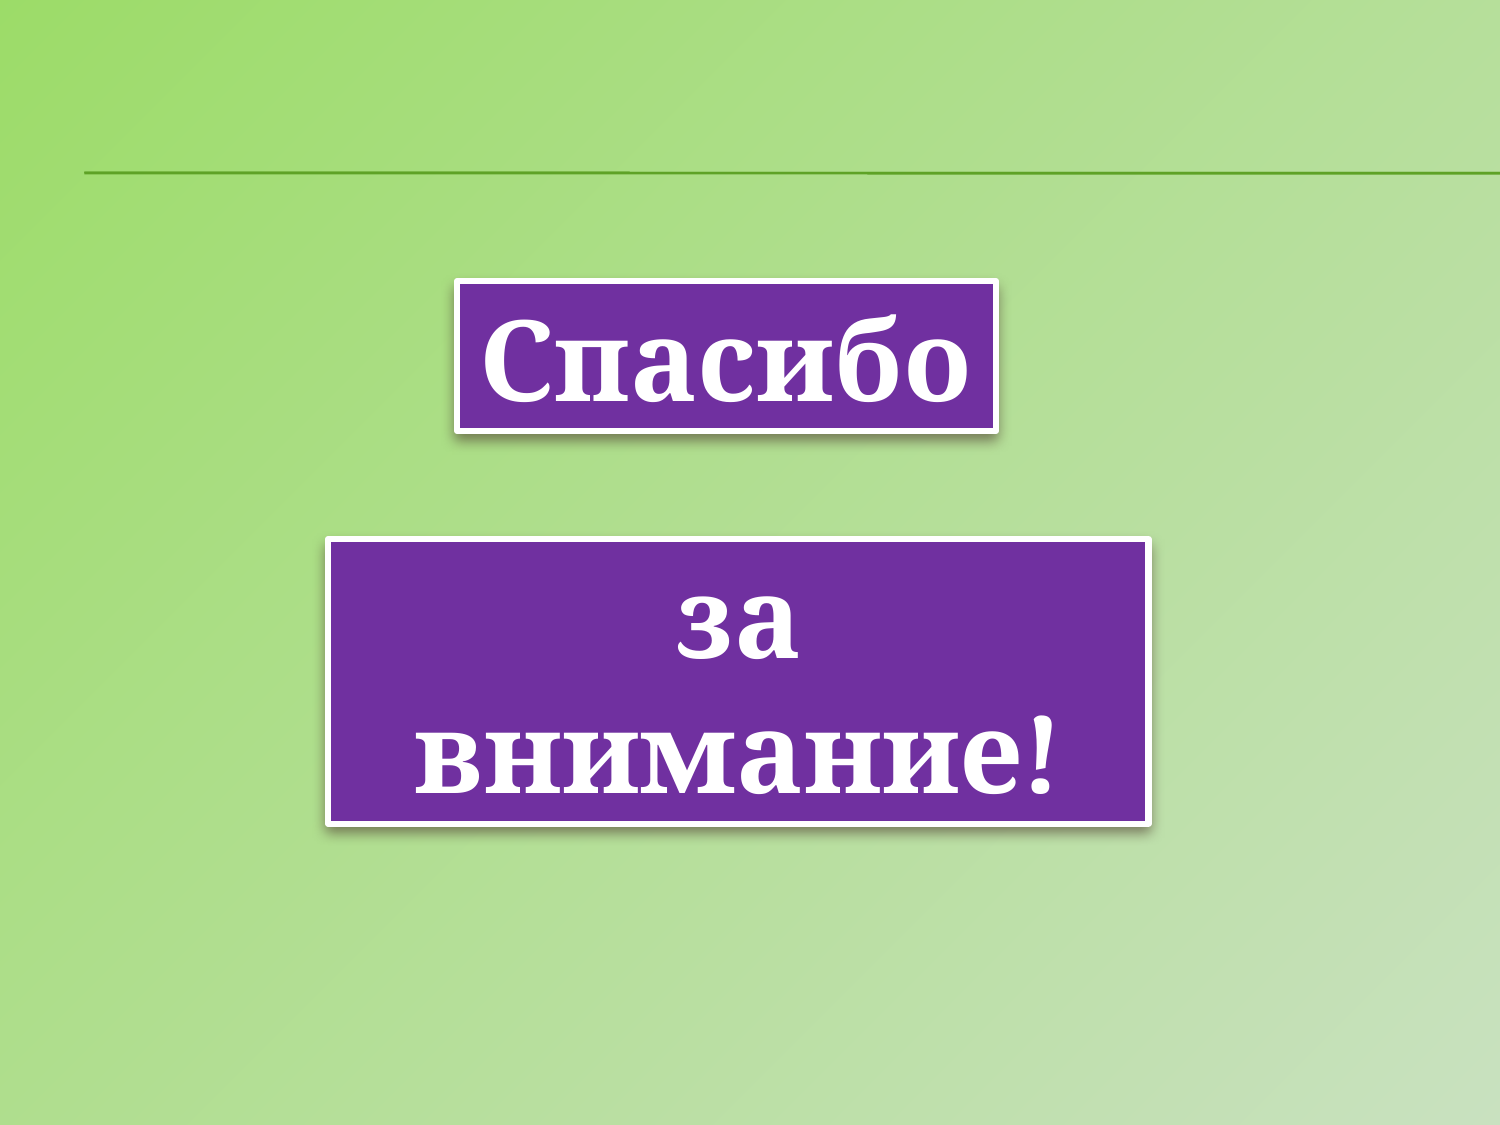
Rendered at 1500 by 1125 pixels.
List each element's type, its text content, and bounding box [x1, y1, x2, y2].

text_box за внимание! [325, 536, 1152, 827]
text_box Спасибо [454, 278, 999, 434]
